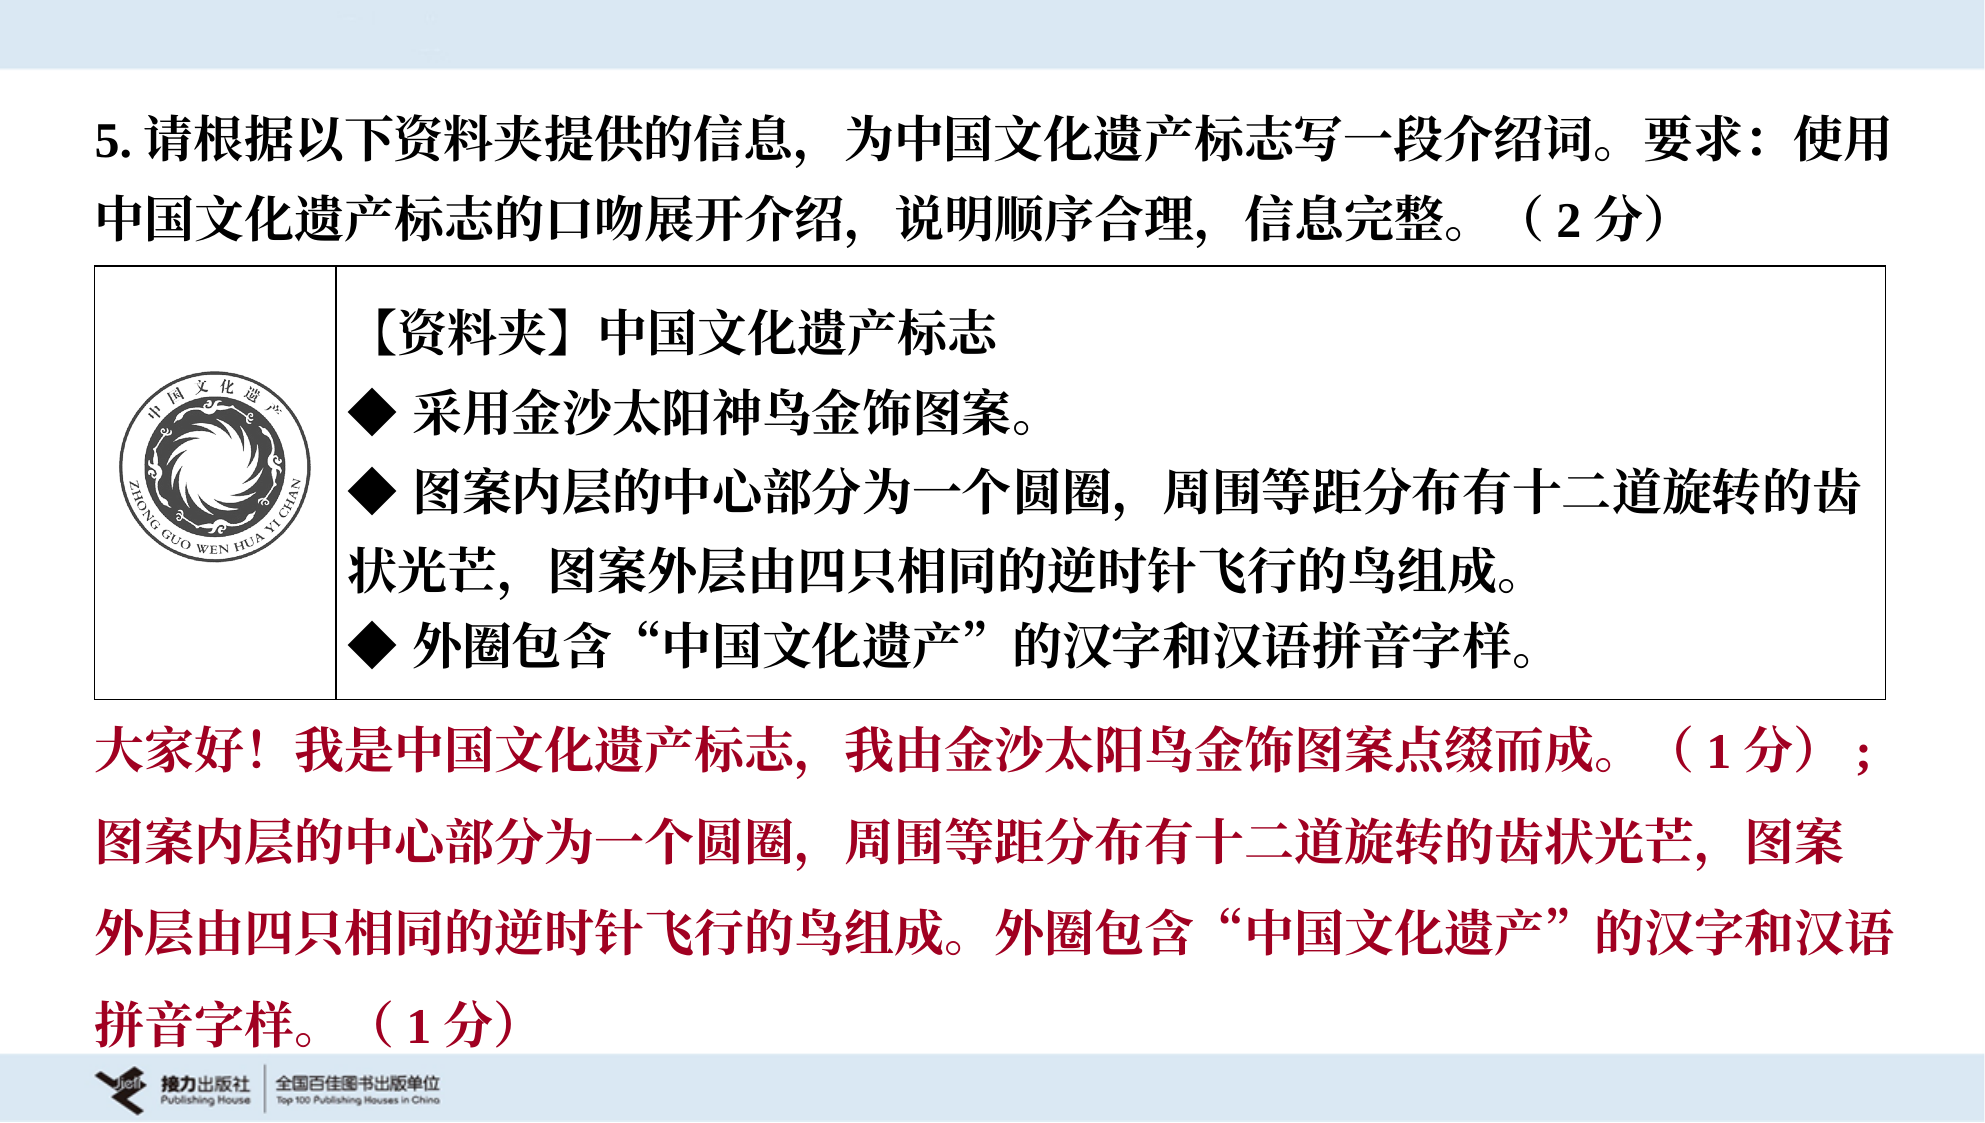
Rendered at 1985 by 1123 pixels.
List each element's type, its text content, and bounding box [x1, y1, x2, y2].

table_header 【资料夹】中国文化遗产标志 ◆采用金沙太阳神鸟金饰图案。 ◆图案内层的中心部分为一个圆圈，周围等距分布有十二道旋转的齿 状光芒，图案外层由四只相同的逆时针飞行的鸟组成。 ◆外圈包含“中国文化遗产”的汉字和汉语拼音字样。 [337, 267, 1885, 686]
picture [0, 0, 1985, 1122]
table_header _______________________ [95, 267, 335, 686]
text_box 5.请根据以下资料夹提供的信息，为中国文化遗产标志写一段介绍词。要求：使用 中国文化遗产标志的口吻展开介绍，说明顺序合理，信息完整。（2分） [94, 88, 1892, 247]
text_box 大家好！我是中国文化遗产标志，我由金沙太阳鸟金饰图案点缀而成。（1分）; 图案内层的中心部分为一个圆圈，周围等距分布有十二道旋转的齿状光芒，图案 外层由四只相同的逆时针飞行的鸟组成。外圈包含“中国文化遗产”的汉字和汉语 拼音字样。（1分） [94, 686, 1892, 1054]
